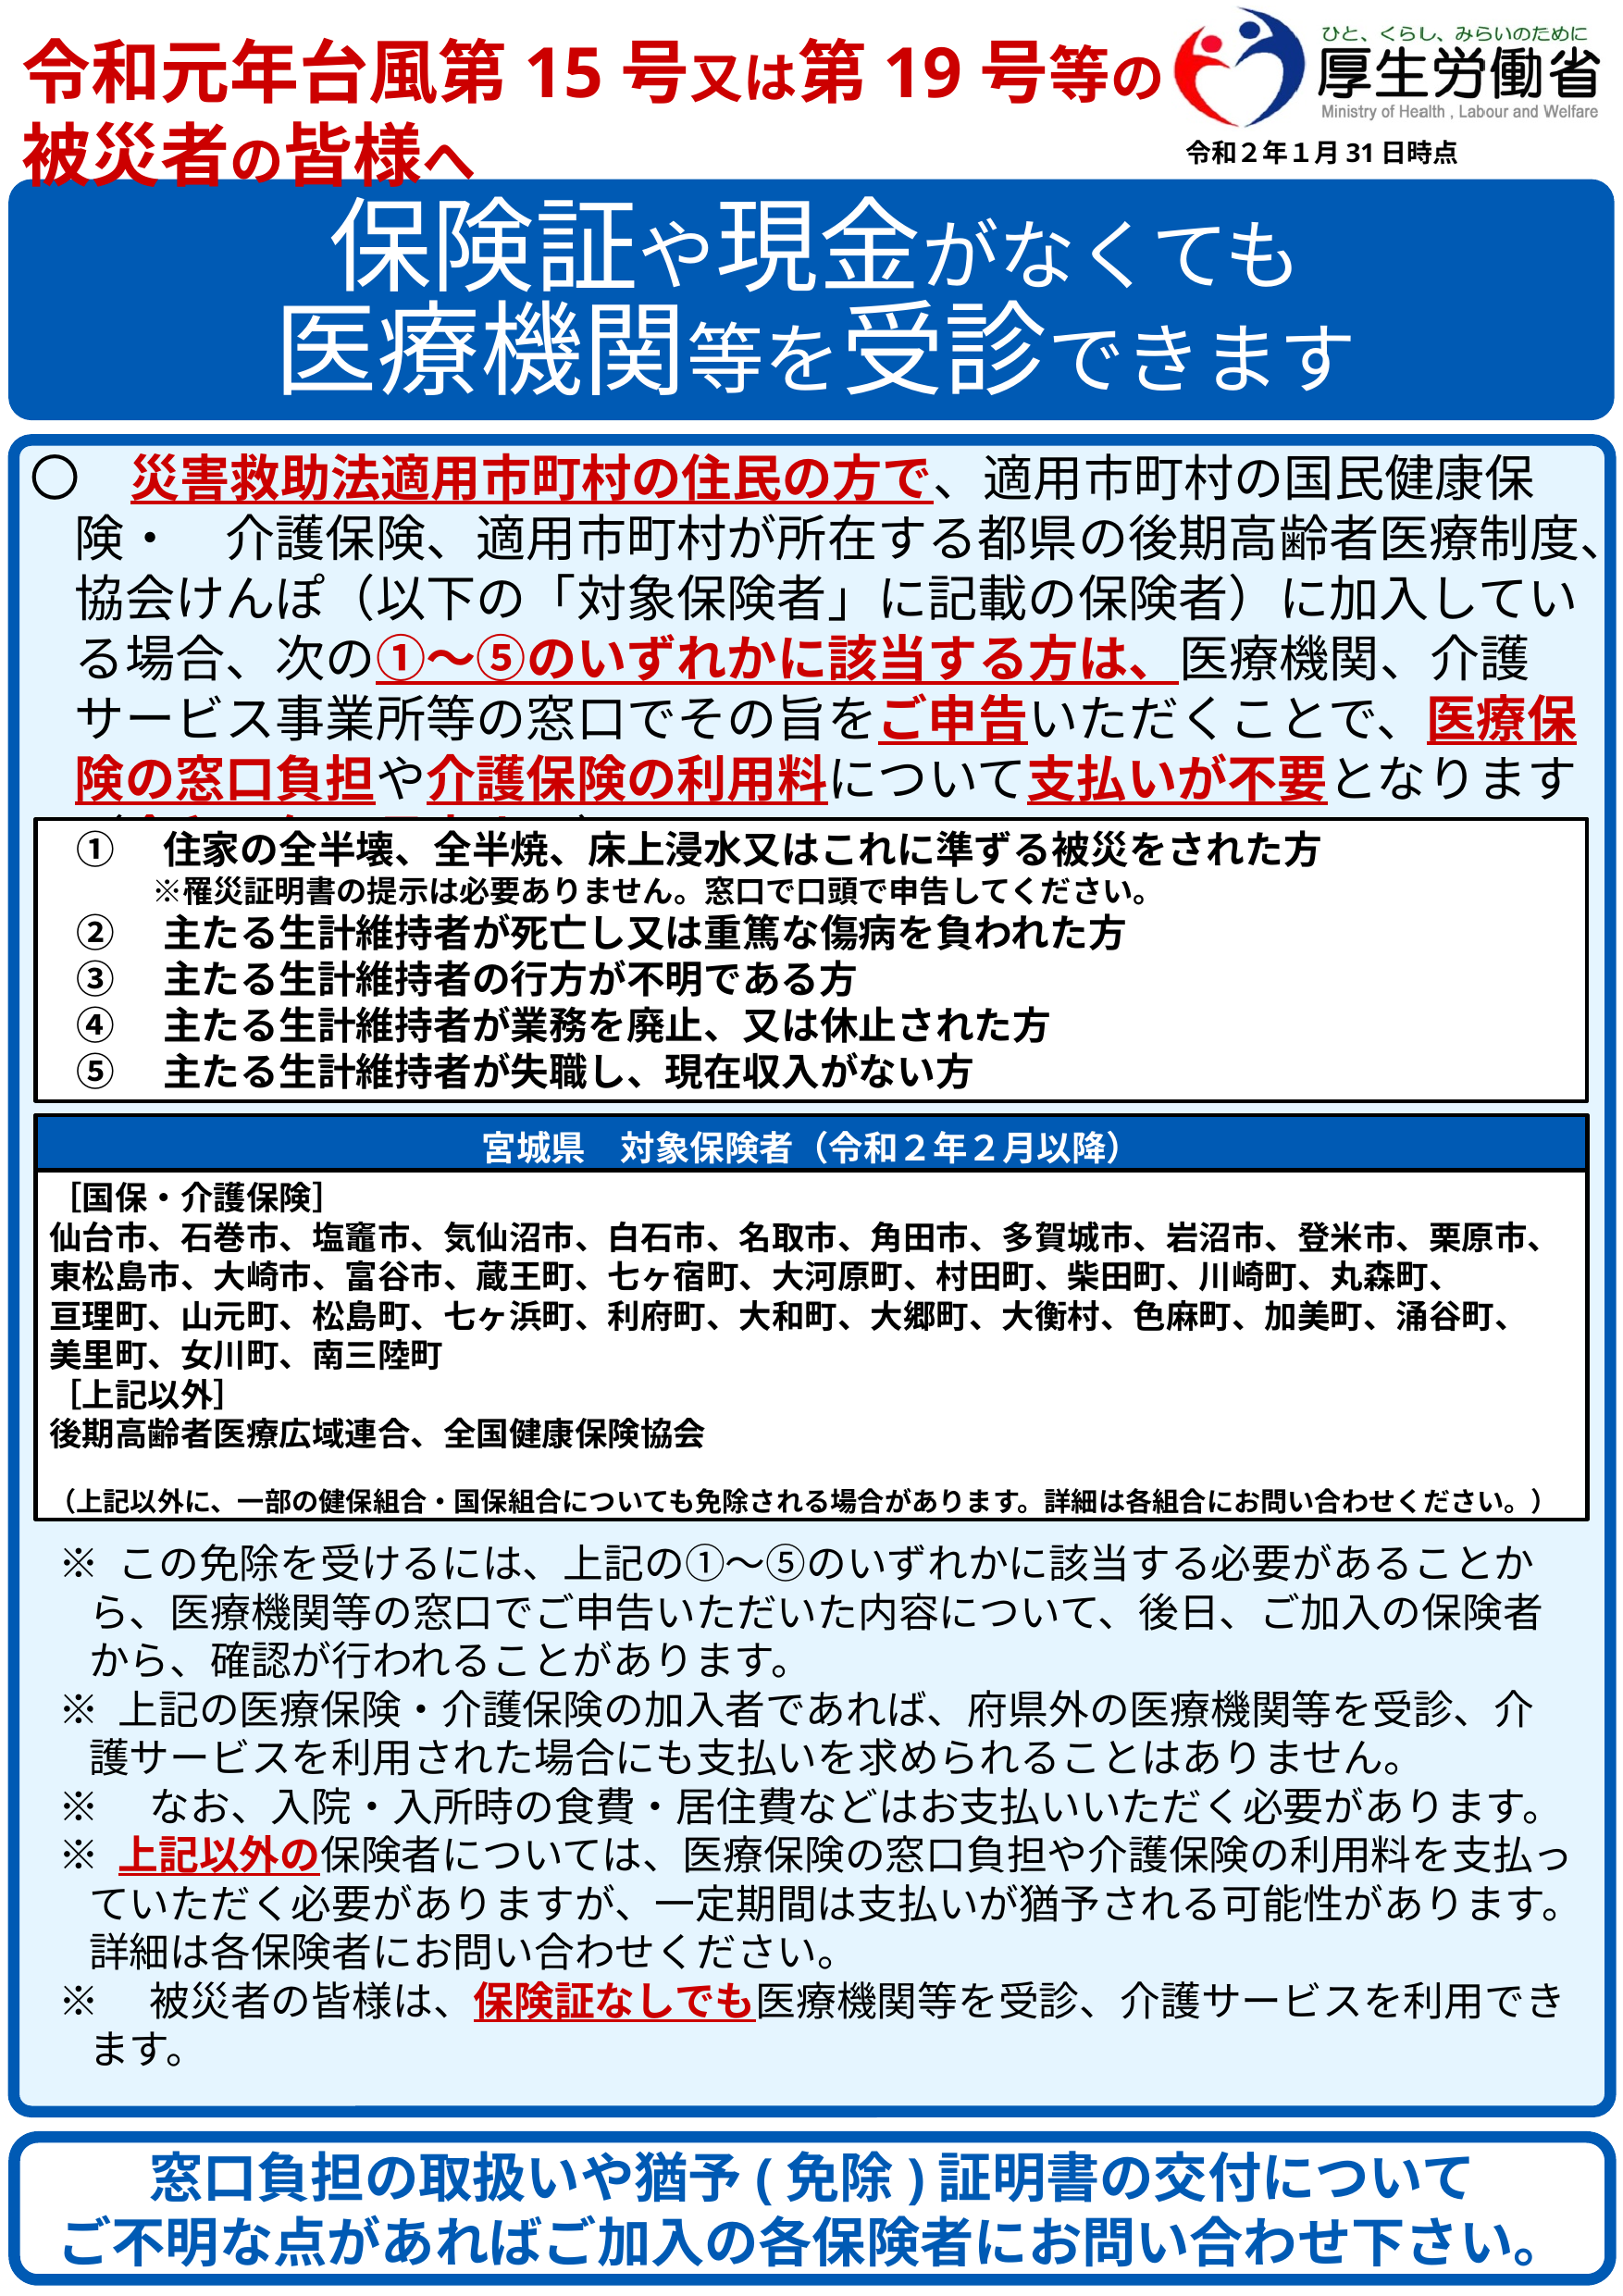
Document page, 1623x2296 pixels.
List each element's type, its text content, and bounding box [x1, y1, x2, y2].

text_box ［国保・介護保険］ 仙台市、石巻市、塩竈市、気仙沼市、白石市、名取市、角田市、多賀城市、岩沼市、登米市、栗原市、東松島市、大崎市、富谷市、蔵王町、七ヶ宿町、大河原町、村田町、柴田町、川崎町、丸森町、 亘理町、山元町、松島町、七ヶ浜町、利府町、大和町、大郷町、大衡村、色麻町、加美町、涌谷町、 美里町、女川町、南三陸町 ［上記以外］ 後期高齢者医療広域連合、全国健康保険協会 （上記以外に、一部の健保組合・国保組合についても免除される場合があります。詳細は各組合にお問い合わせください。） [33, 1172, 1590, 1521]
text_box 〇 災害救助法適用市町村の住民の方で、適用市町村の国民健康保険・ 介護保険、適用市町村が所在する都県の後期高齢者医療制度、 協会けんぽ（以下の「対象保険者」に記載の保険者）に加入している場合、次の➀～➄のいずれかに該当する方は、医療機関、介護サービス事業所等の窓口でその旨をご申告いただくことで、医療保険の窓口負担や介護保険の利用料について支払いが不要となります（令和２年３月末まで）。 [16, 440, 1615, 875]
text_box ① 住家の全半壊、全半焼、床上浸水又はこれに準ずる被災をされた方 ※罹災証明書の提示は必要ありません。窓口で口頭で申告してください。 ② 主たる生計維持者が死亡し又は重篤な傷病を負われた方 ③ 主たる生計維持者の行方が不明である方 ④ 主たる生計維持者が業務を廃止、又は休止された方 ⑤ 主たる生計維持者が失職し、現在収入がない方 [35, 818, 1588, 1101]
text_box 宮城県 対象保険者（令和２年２月以降） [33, 1113, 1590, 1172]
text_box 窓口負担の取扱いや猶予(免除)証明書の交付について ご不明な点があればご加入の各保険者にお問い合わせ下さい。 [12, 2135, 1613, 2282]
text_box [1171, 6, 1611, 176]
text_box ※ この免除を受けるには、上記の①～⑤のいずれかに該当する必要があることから、医療機関等の窓口でご申告いただいた内容について、後日、ご加入の保険者から、確認が行われることがあります。 ※ 上記の医療保険・介護保険の加入者であれば、府県外の医療機関等を受診、介護サービスを利用された場合にも支払いを求められることはありません。 ※ なお、入院・入所時の食費・居住費などはお支払いいただく必要があります。 ※ 上記以外の保険者については、医療保険の窓口負担や介護保険の利用料を支払っていただく必要がありますが、一定期間は支払いが猶予される可能性があります。詳細は各保険者にお問い合わせください。 ※ 被災者の皆様は、保険証なしでも医療機関等を受診、介護サービスを利用できます。 [44, 1531, 1588, 2079]
text_box [12, 182, 1611, 416]
text_box 令和元年台風第15号又は第19号等の 被災者の皆様へ [20, 19, 1167, 177]
text_box 保険証や現金がなくても 医療機関等を受診できます [231, 185, 1399, 416]
text_box [11, 445, 1613, 2114]
